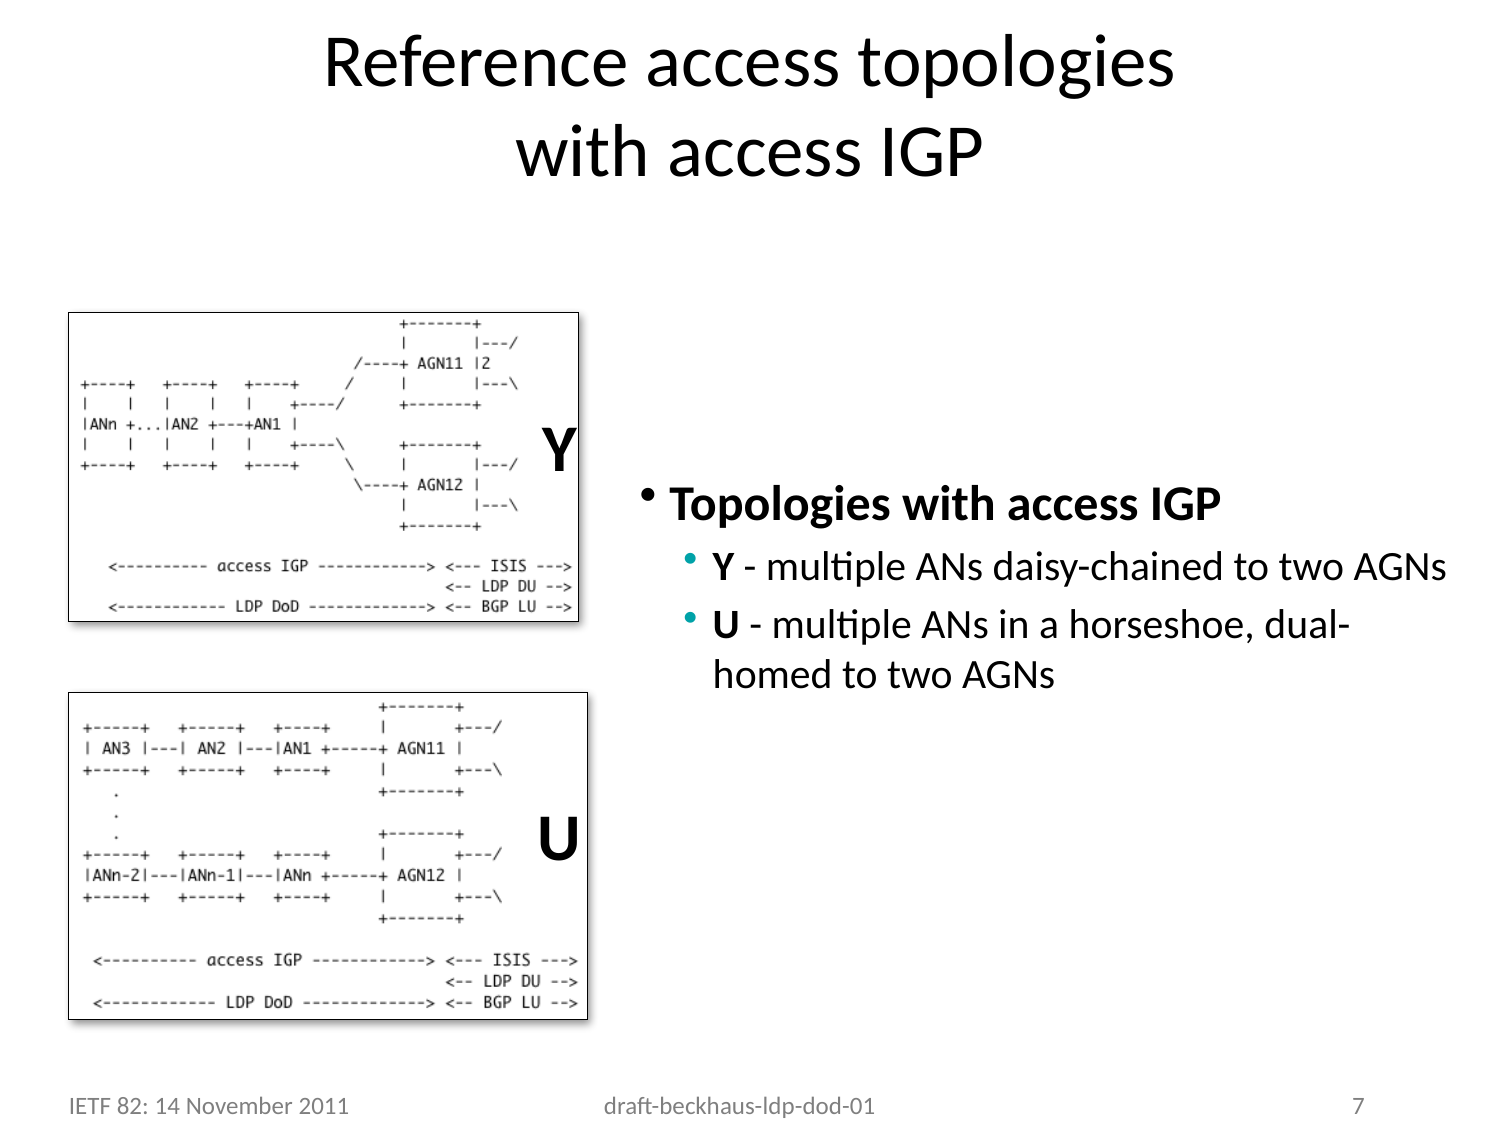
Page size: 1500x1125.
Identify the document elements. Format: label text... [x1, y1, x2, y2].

text_box Topologies with access IGP Y - multiple ANs daisy-chained to two AGNs U - multiple ANs in a horseshoe, dual-homed to two AGNs [624, 462, 1471, 693]
picture [68, 312, 579, 622]
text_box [68, 692, 597, 1020]
title Reference access topologies with access IGP [75, 7, 1425, 195]
text_box Y [584, 397, 592, 492]
